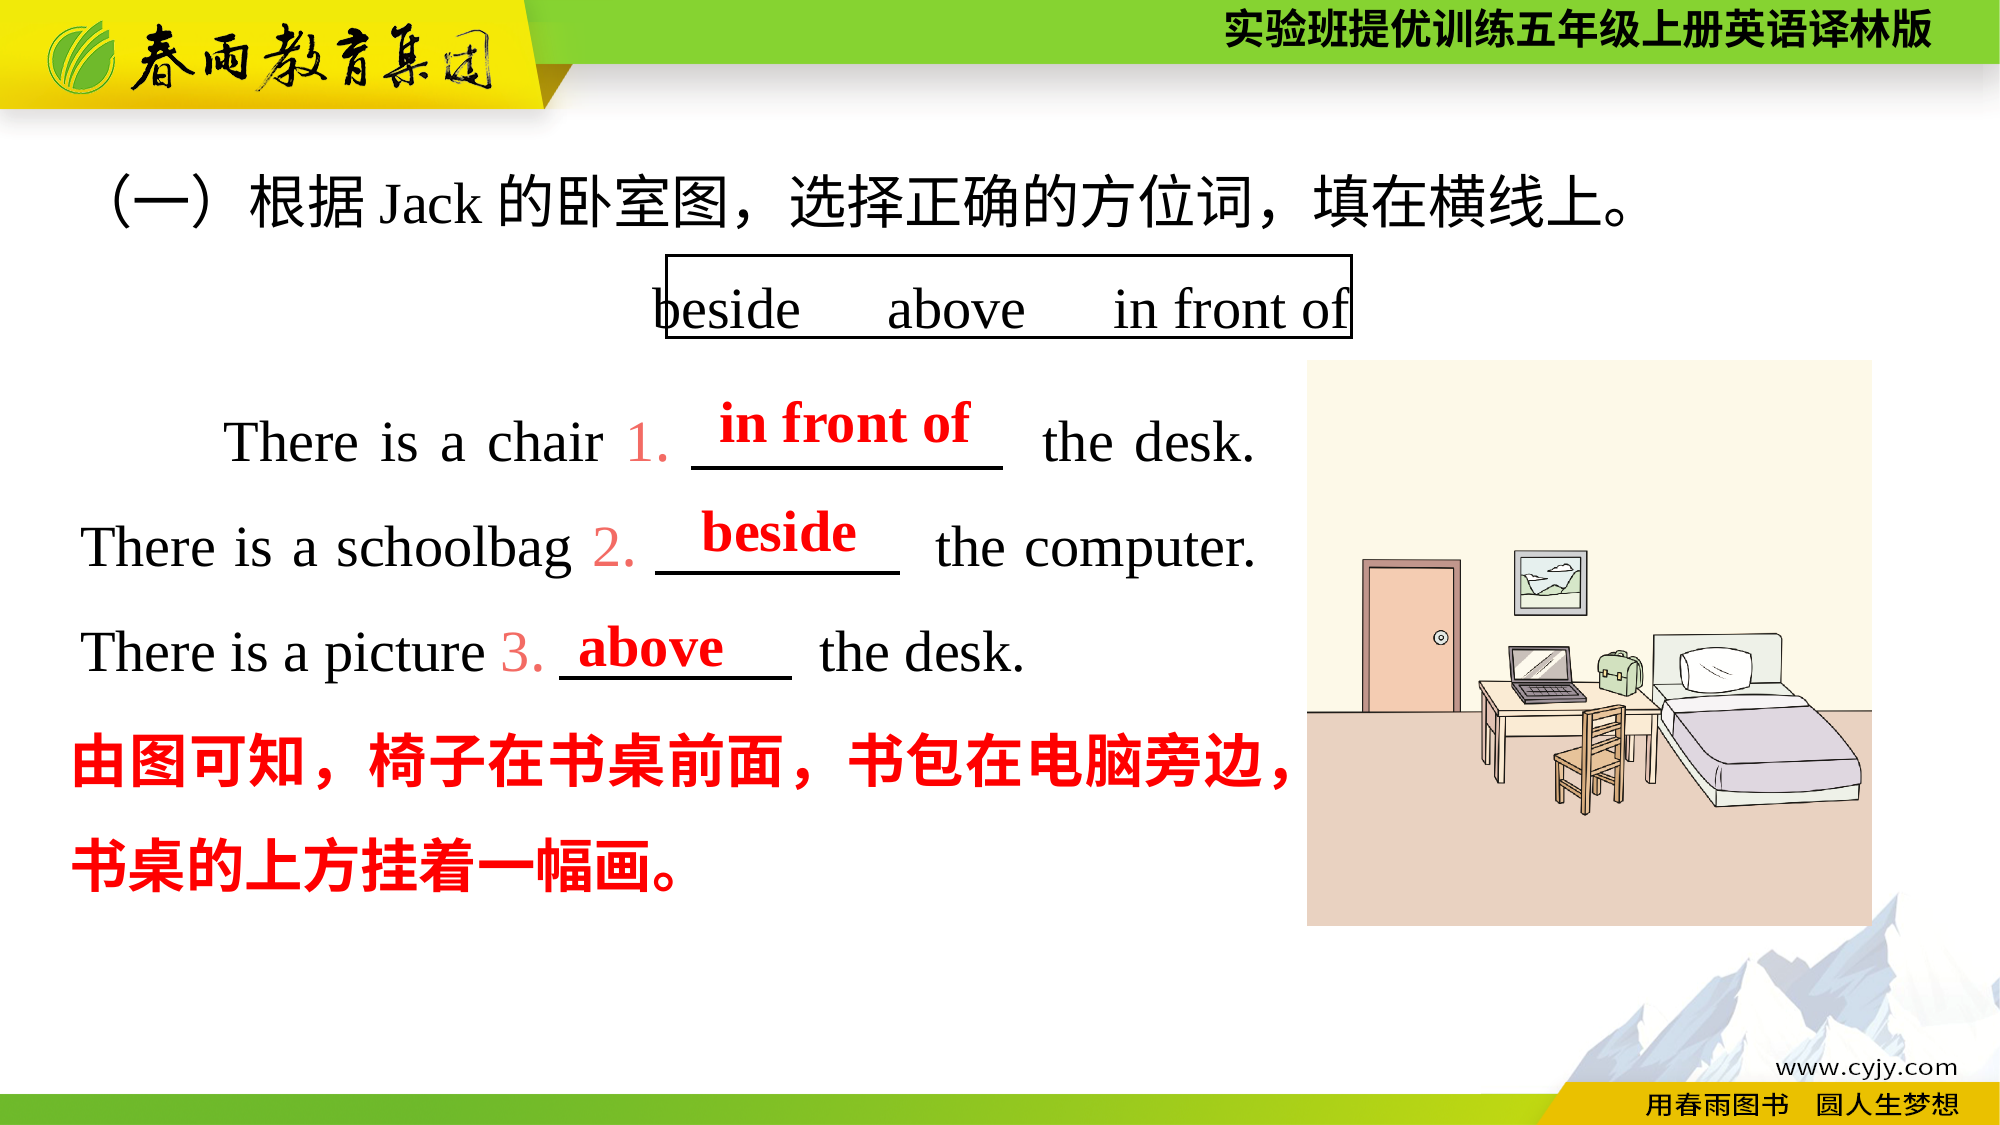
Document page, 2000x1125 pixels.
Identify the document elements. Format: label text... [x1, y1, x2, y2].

text_box beside [686, 485, 873, 571]
picture [0, 0, 2000, 1125]
text_box in front of [704, 376, 987, 462]
text_box above [563, 565, 740, 685]
text_box There is a chair 1. the desk. There is a schoolbag 2. the computer. There is a picture 3. the desk. [65, 360, 1272, 682]
text_box [666, 255, 1352, 338]
list （一）根据Jack的卧室图，选择正确的方位词，填在横线上。 beside above in front of [59, 122, 1944, 337]
text_box 由图可知，椅子在书桌前面，书包在电脑旁边，书桌的上方挂着一幅画。 [54, 682, 1301, 907]
